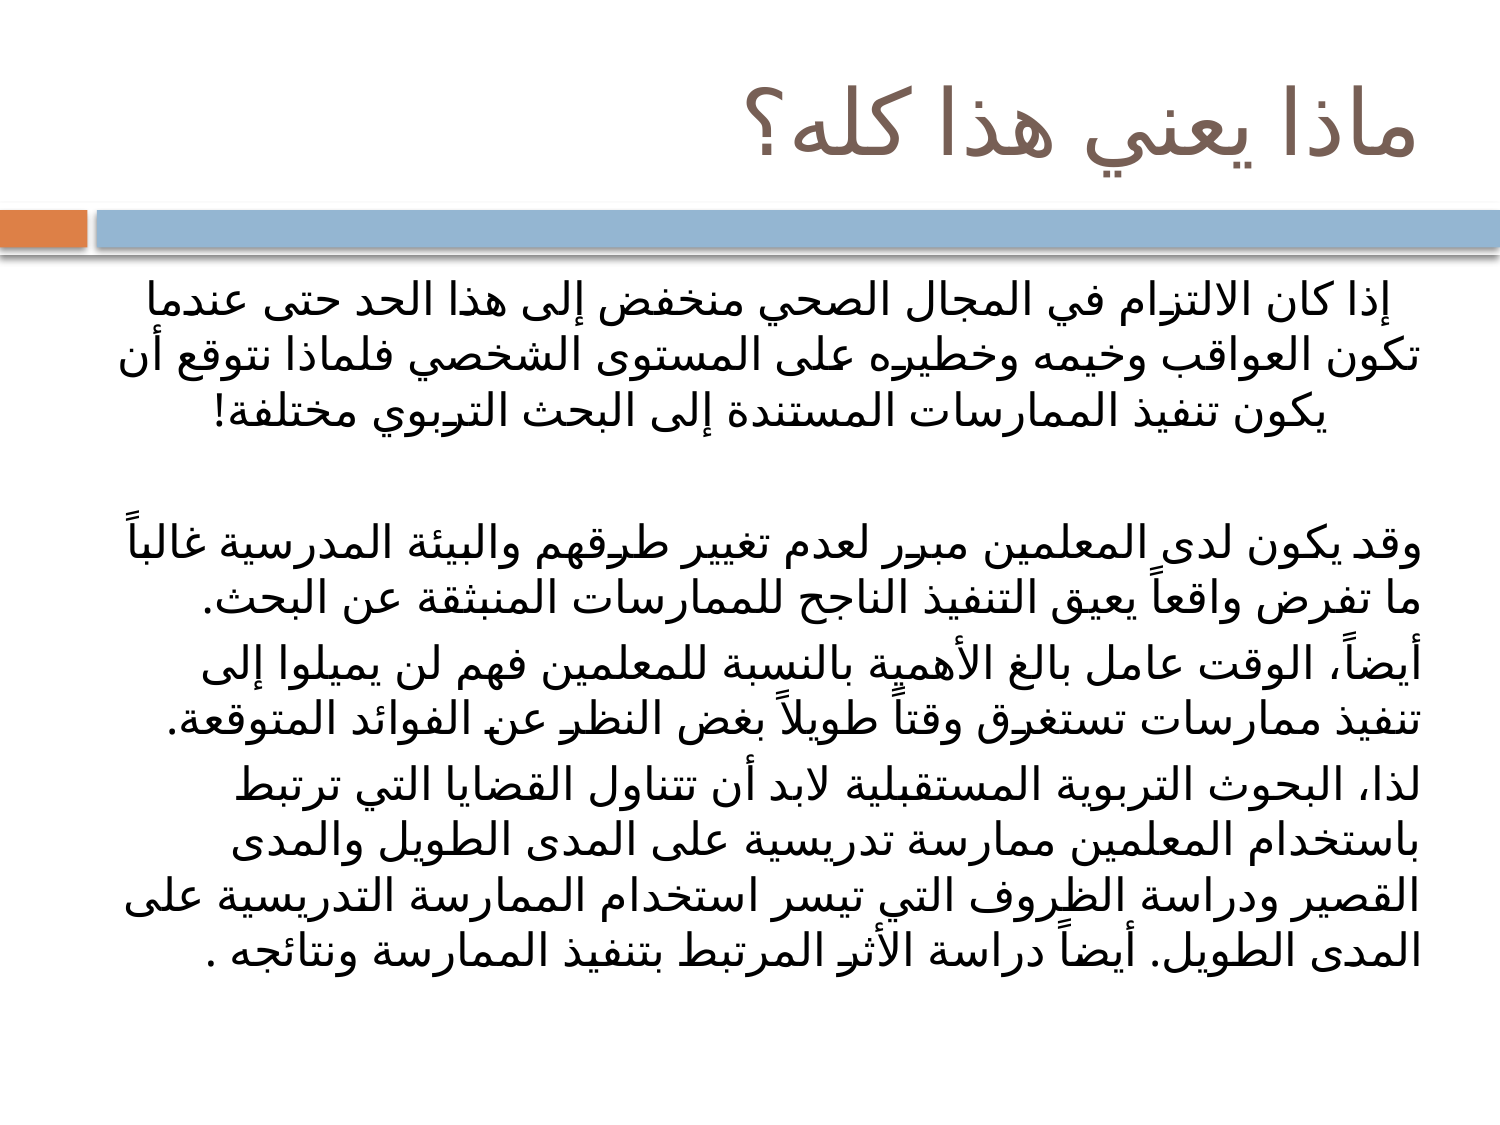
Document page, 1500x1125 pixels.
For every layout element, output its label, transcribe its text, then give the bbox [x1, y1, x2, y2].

list إذا كان الالتزام في المجال الصحي منخفض إلى هذا الحد حتى عندما تكون العواقب وخيمه وخطيره على المستوى الشخصي فلماذا نتوقع أن يكون تنفيذ الممارسات المستندة إلى البحث التربوي مختلفة! وقد يكون لدى المعلمين مبرر لعدم تغيير طرقهم والبيئة المدرسية غالباً ما تفرض واقعاً يعيق التنفيذ الناجح للممارسات المنبثقة عن البحث. أيضاً، الوقت عامل بالغ الأهمية بالنسبة للمعلمين فهم لن يميلوا إلى تنفيذ ممارسات تستغرق وقتاً طويلاً بغض النظر عن الفوائد المتوقعة. لذا، البحوث التربوية المستقبلية لابد أن تتناول القضايا التي ترتبط باستخدام المعلمين ممارسة تدريسية على المدى الطويل والمدى القصير ودراسة الظروف التي تيسر استخدام الممارسة التدريسية على المدى الطويل. أيضاً دراسة الأثر المرتبط بتنفيذ الممارسة ونتائجه . [100, 262, 1438, 1000]
title ماذا يعني هذا كله؟ [100, 37, 1438, 200]
